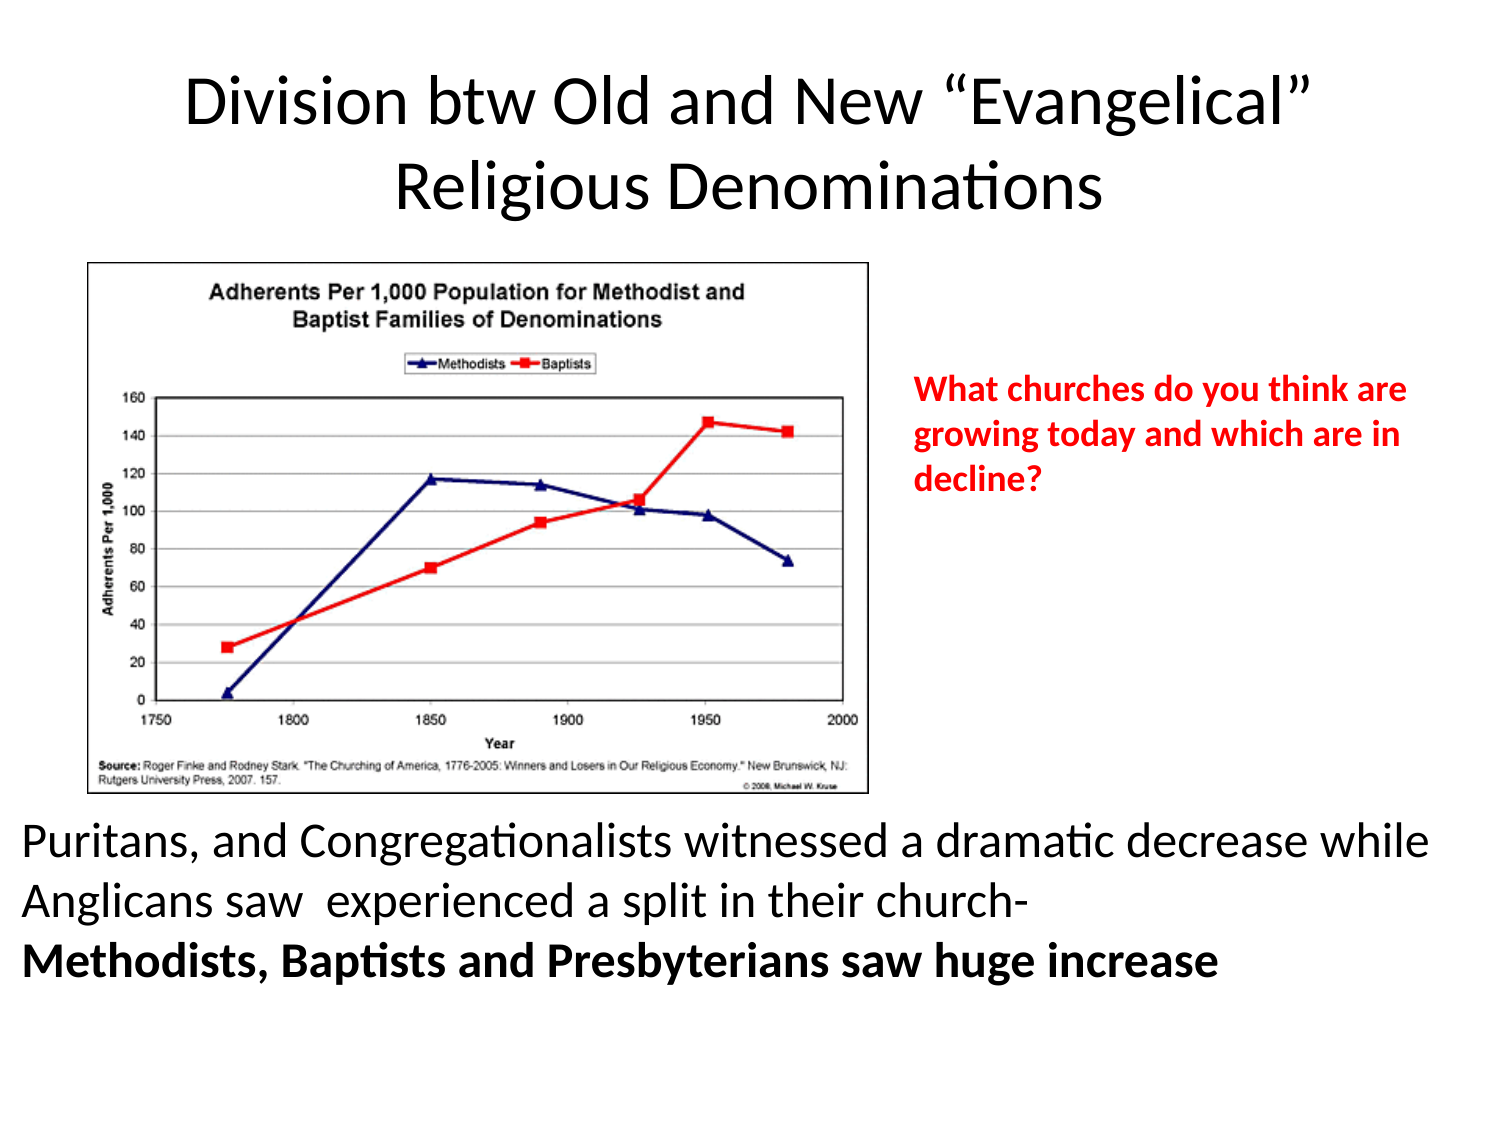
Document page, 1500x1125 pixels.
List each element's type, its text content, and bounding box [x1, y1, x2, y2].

picture [87, 262, 869, 794]
text_box What churches do you think are growing today and which are in decline? [898, 356, 1495, 507]
title Division btw Old and New “Evangelical” Religious Denominations [75, 45, 1425, 233]
text_box Puritans, and Congregationalists witnessed a dramatic decrease while Anglicans saw experienced a split in their church- Methodists, Baptists and Presbyterians saw huge increase [6, 799, 1458, 995]
